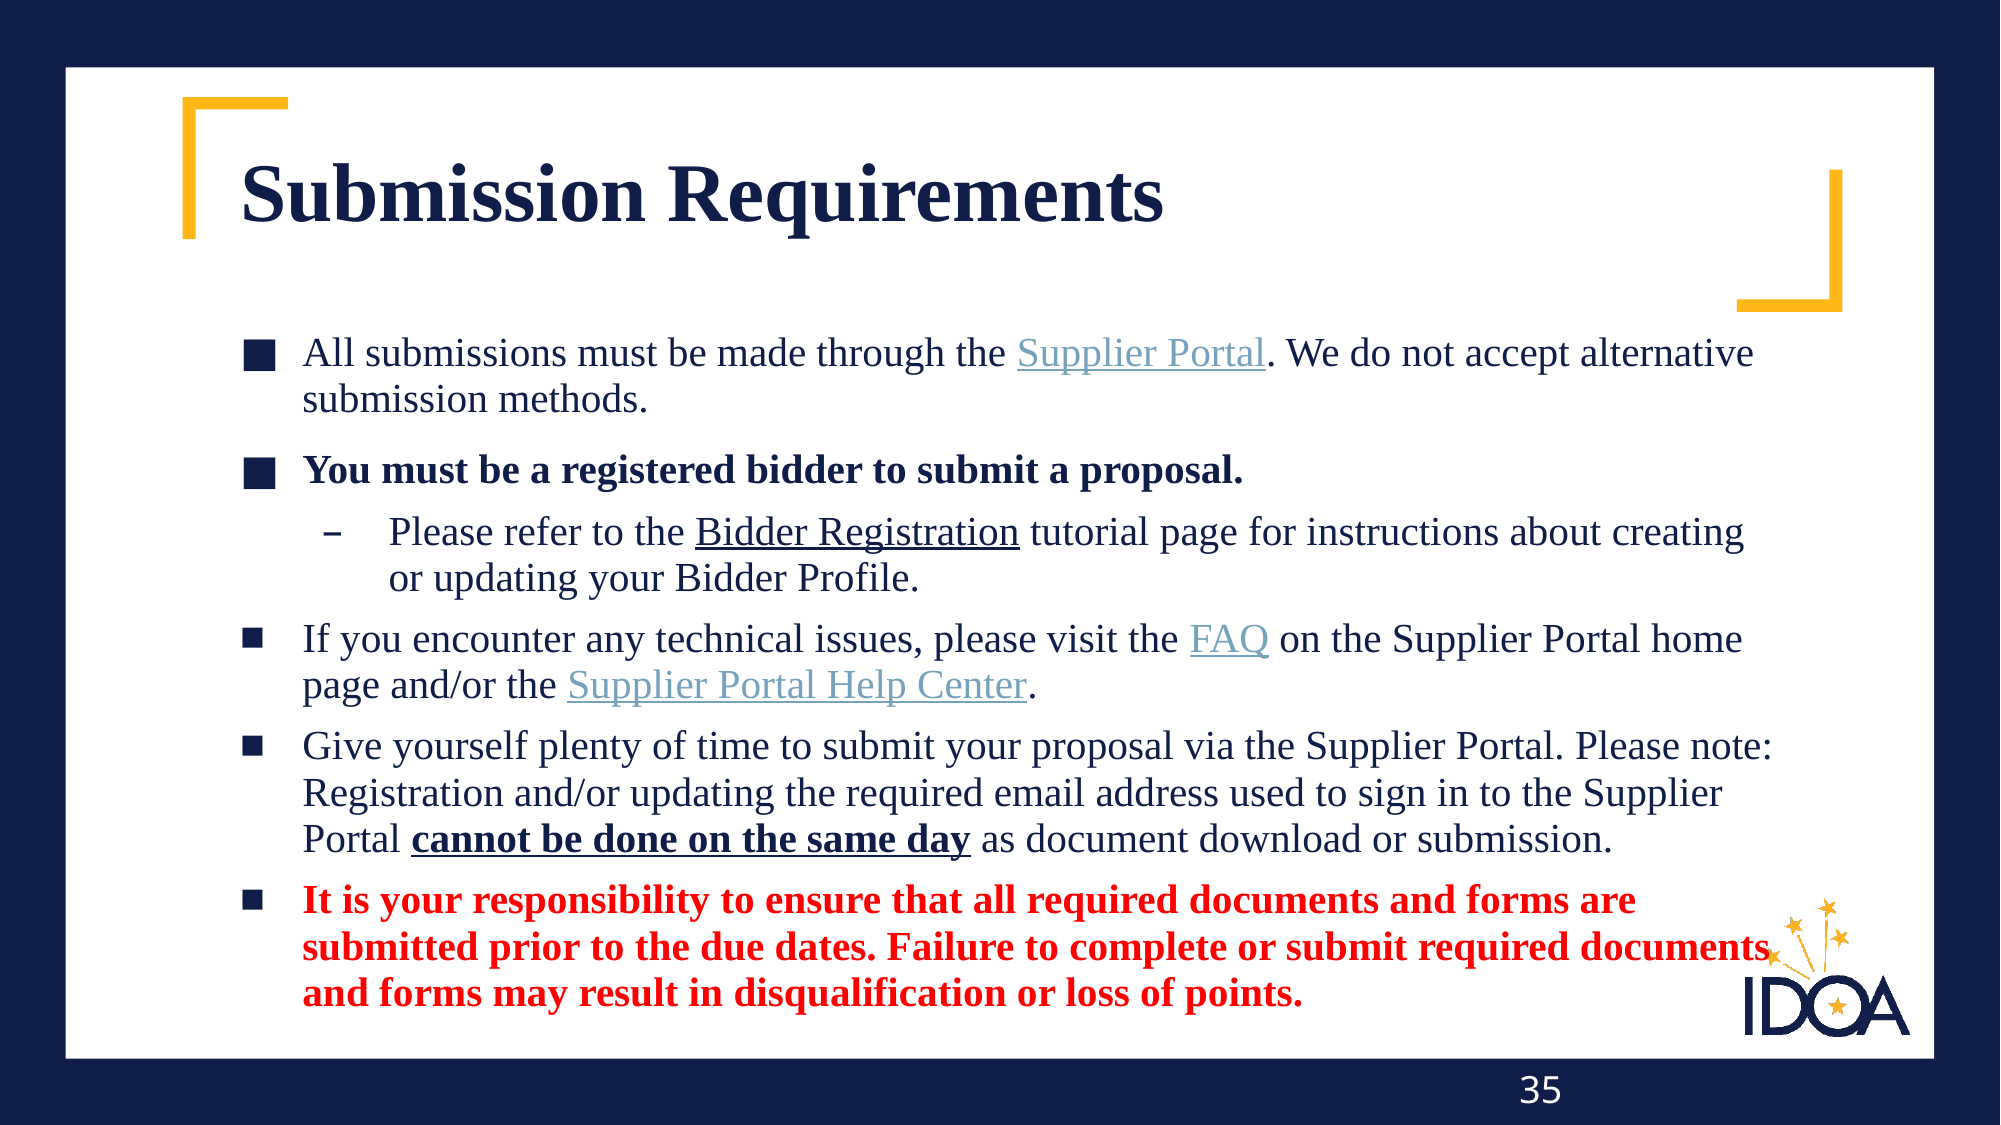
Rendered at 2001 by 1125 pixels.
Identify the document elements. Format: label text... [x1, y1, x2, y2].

title Submission Requirements [225, 142, 1800, 279]
list All submissions must be made through the Supplier Portal. We do not accept alternative submission methods. You must be a registered bidder to submit a proposal. Please refer to the Bidder Registration tutorial page for instructions about creating or updating your Bidder Profile. If you encounter any technical issues, please visit the FAQ on the Supplier Portal home page and/or the Supplier Portal Help Center. Give yourself plenty of time to submit your proposal via the Supplier Portal. Please note: Registration and/or updating the required email address used to sign in to the Supplier Portal cannot be done on the same day as document download or submission. It is your responsibility to ensure that all required documents and forms are submitted prior to the due dates. Failure to complete or submit required documents and forms may result in disqualification or loss of points. [225, 321, 1800, 1032]
slide_number 35 [1504, 1058, 1767, 1125]
picture [1702, 857, 1959, 1114]
